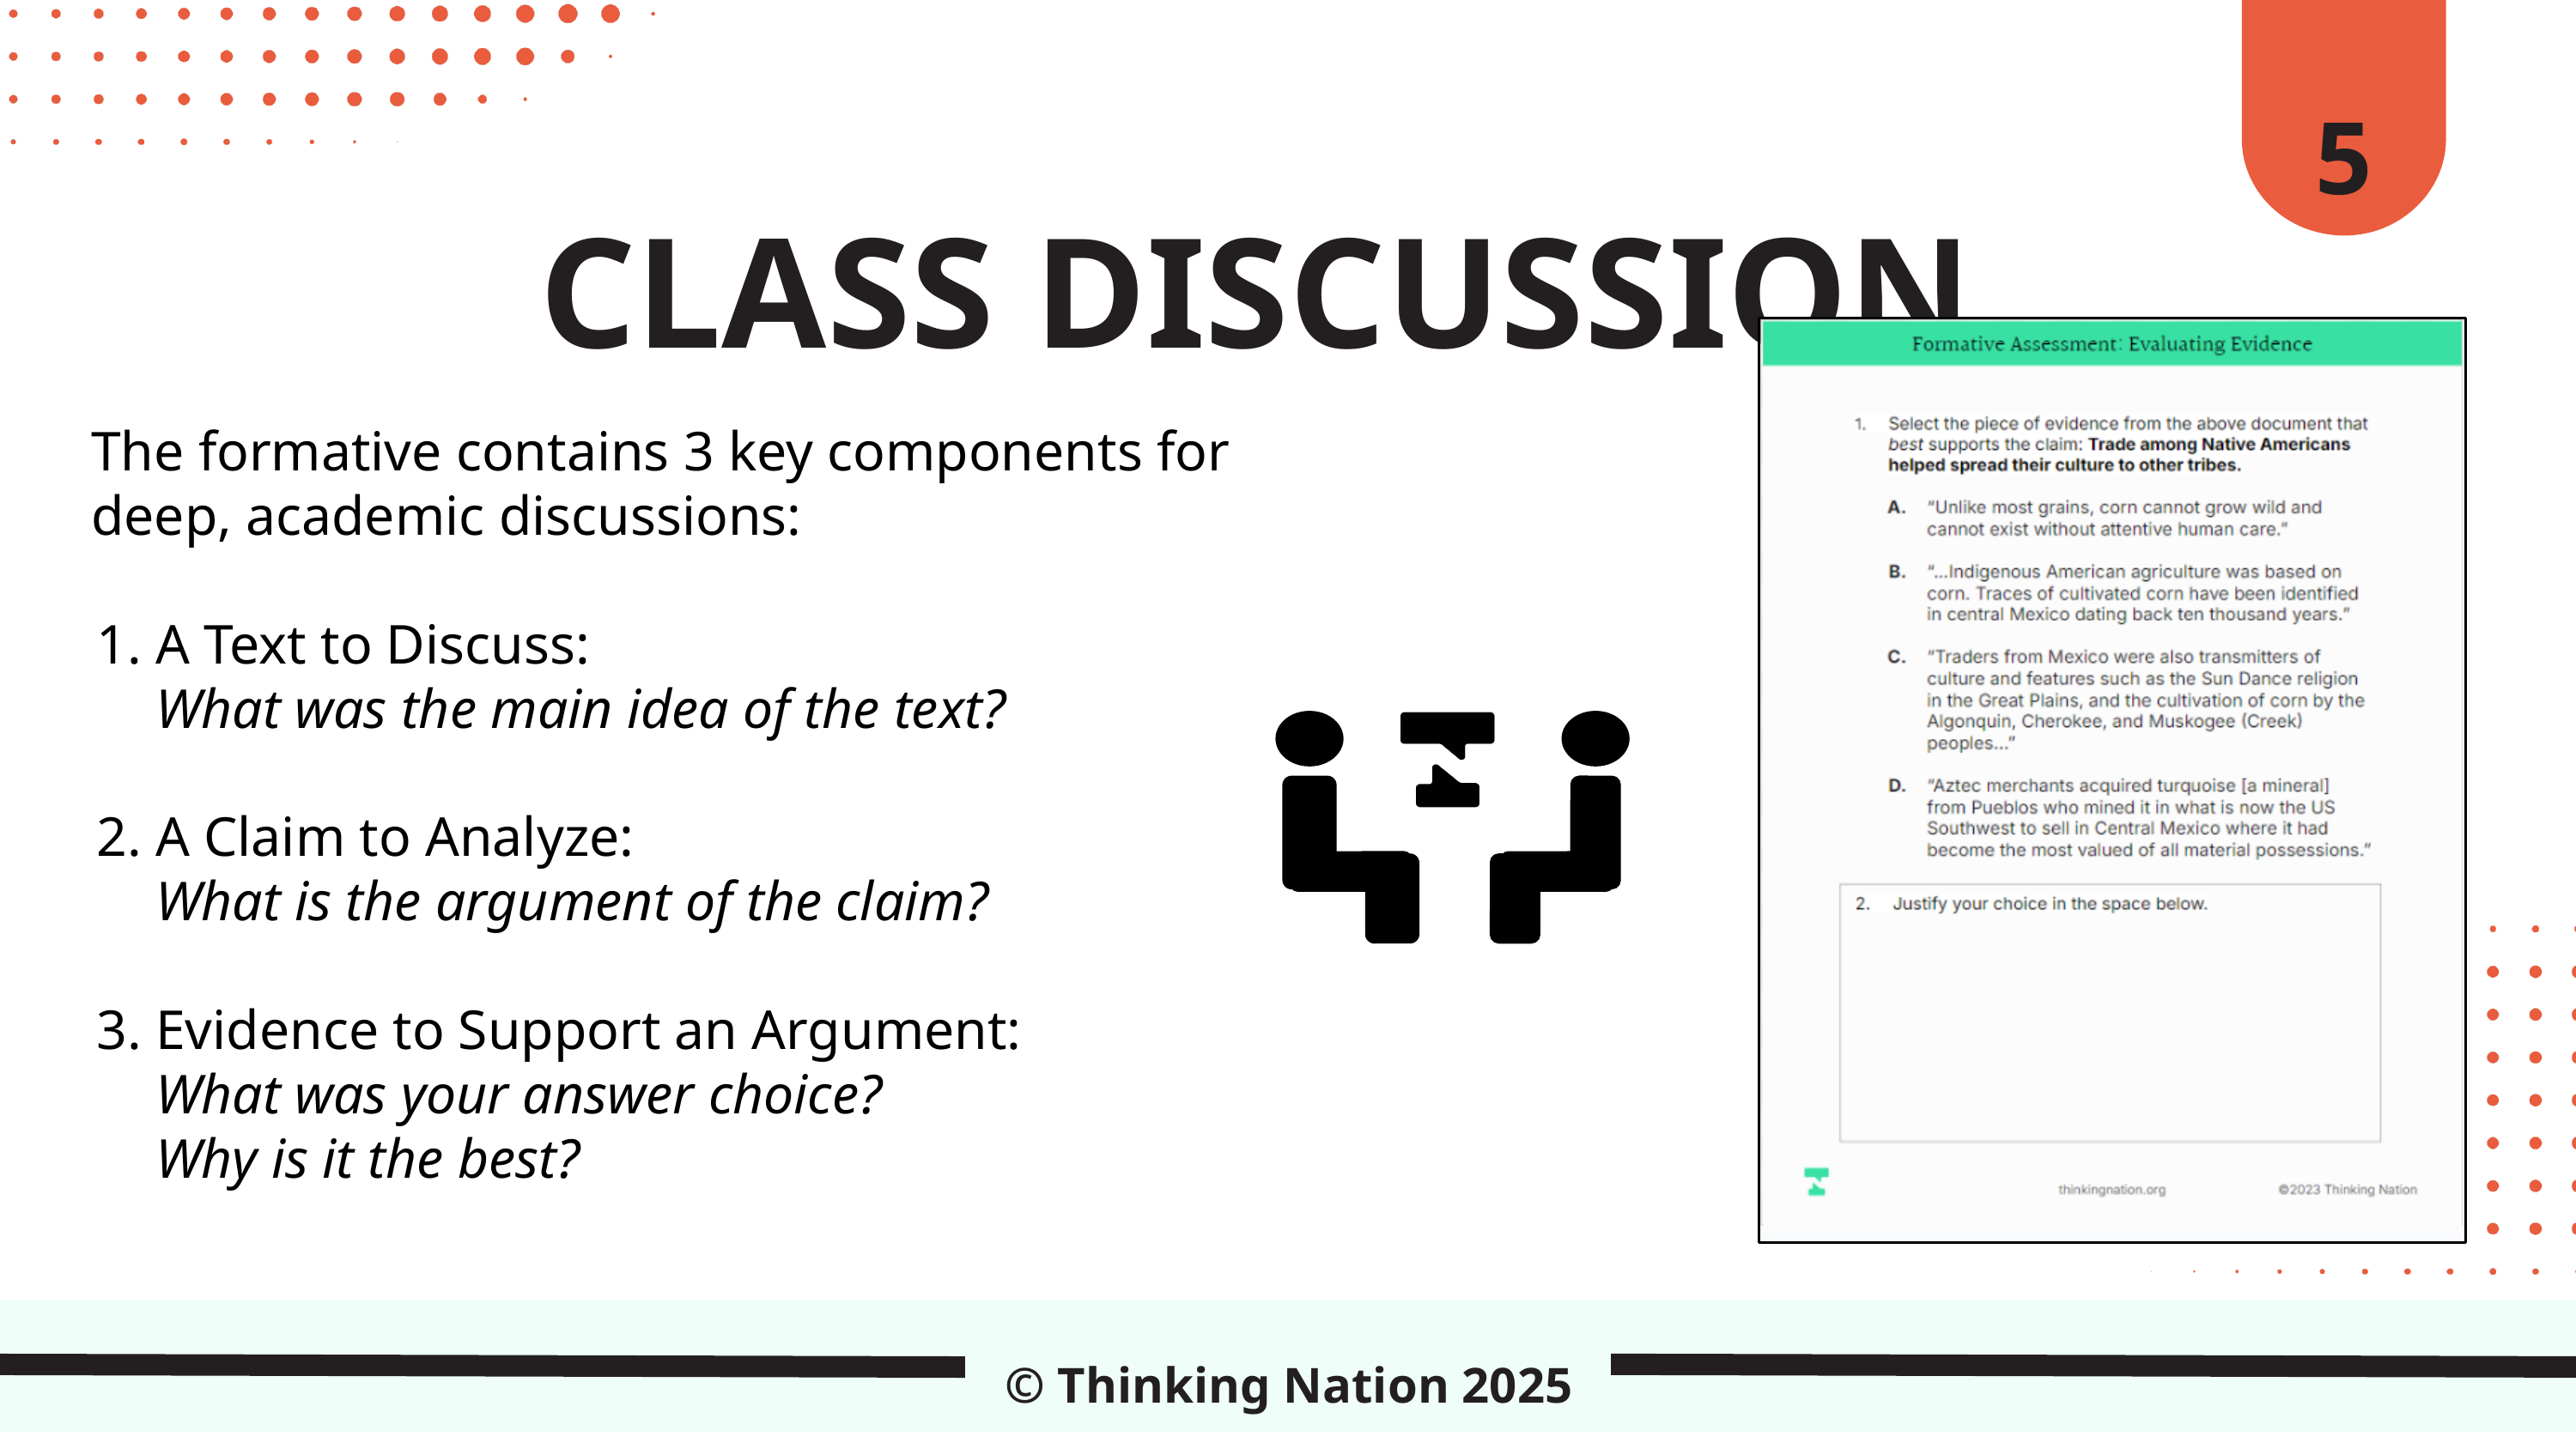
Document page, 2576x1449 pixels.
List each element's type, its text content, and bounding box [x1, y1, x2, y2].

text_box CLASS DISCUSSION [21, 123, 2490, 379]
text_box The formative contains 3 key components for deep, academic discussions: A Text to Discuss: What was the main idea of the text? A Claim to Analyze: What is the argument of the claim? Evidence to Support an Argument: What was your answer choice? Why is it the best? [78, 403, 1289, 1275]
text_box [2233, 0, 2455, 236]
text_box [1275, 693, 1630, 943]
picture [1760, 319, 2464, 1242]
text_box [0, 1299, 2576, 1433]
text_box [1938, 925, 2576, 1275]
text_box [0, 0, 660, 145]
